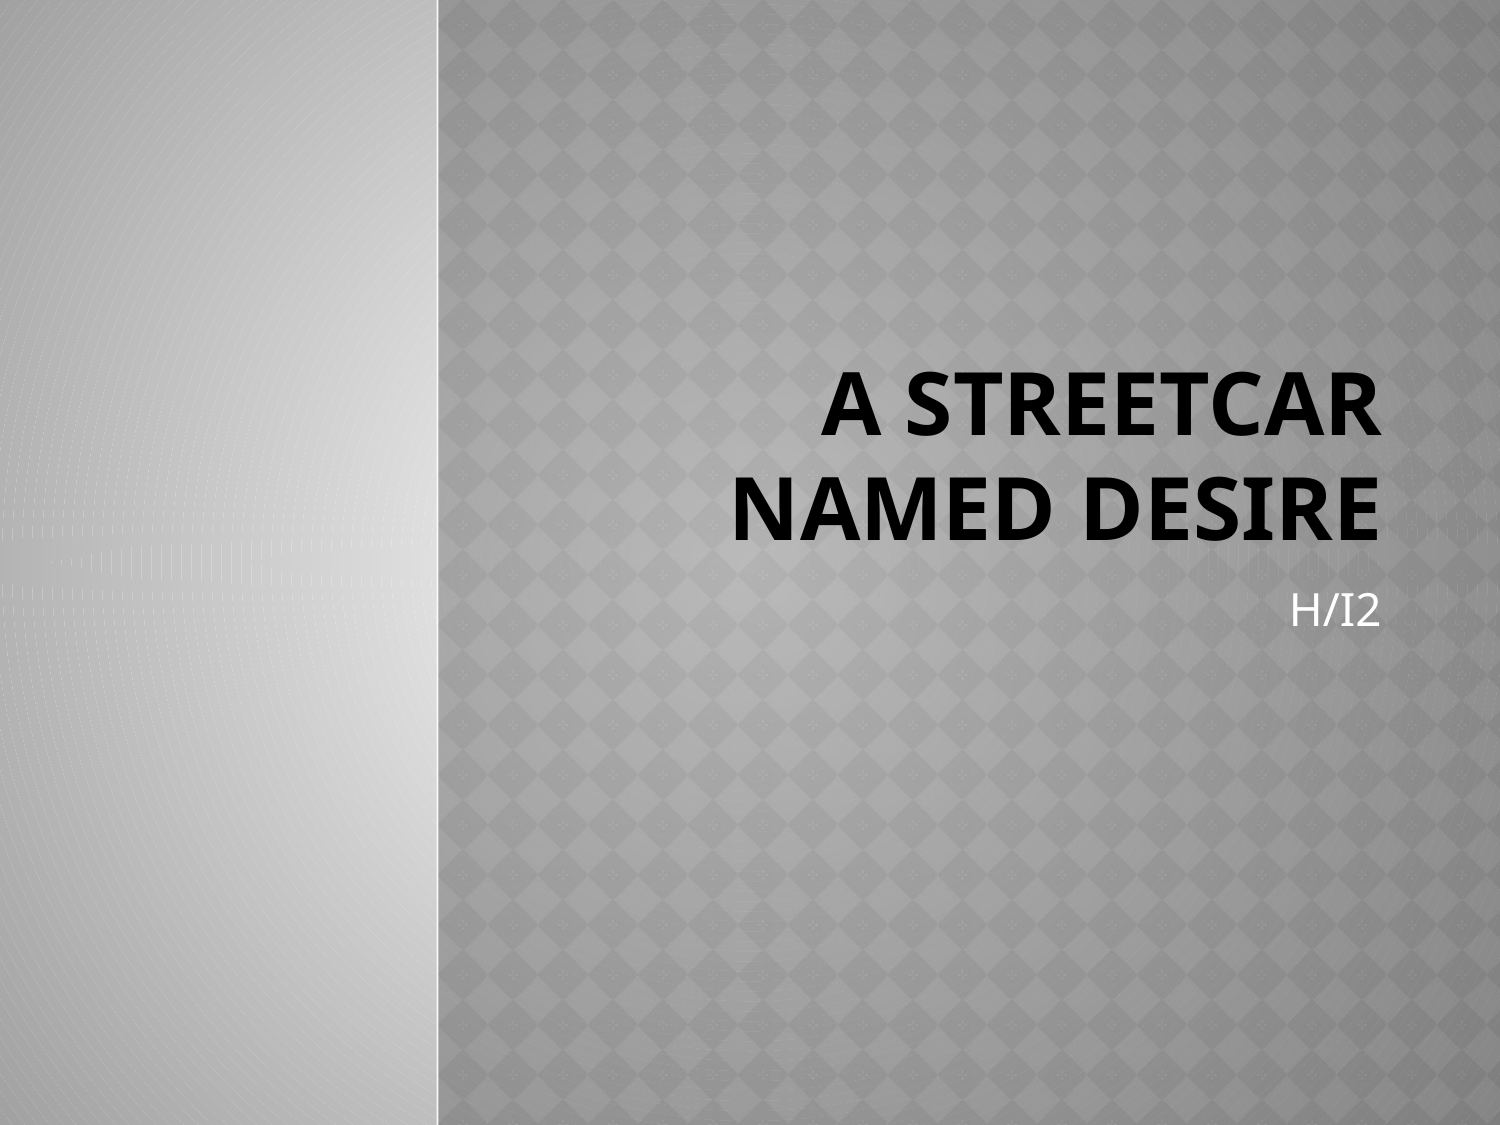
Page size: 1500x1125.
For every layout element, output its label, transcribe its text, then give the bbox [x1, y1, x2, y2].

title A StREETCAR NAMED DESIRE [552, 87, 1390, 558]
subtitle H/I2 [550, 580, 1390, 762]
